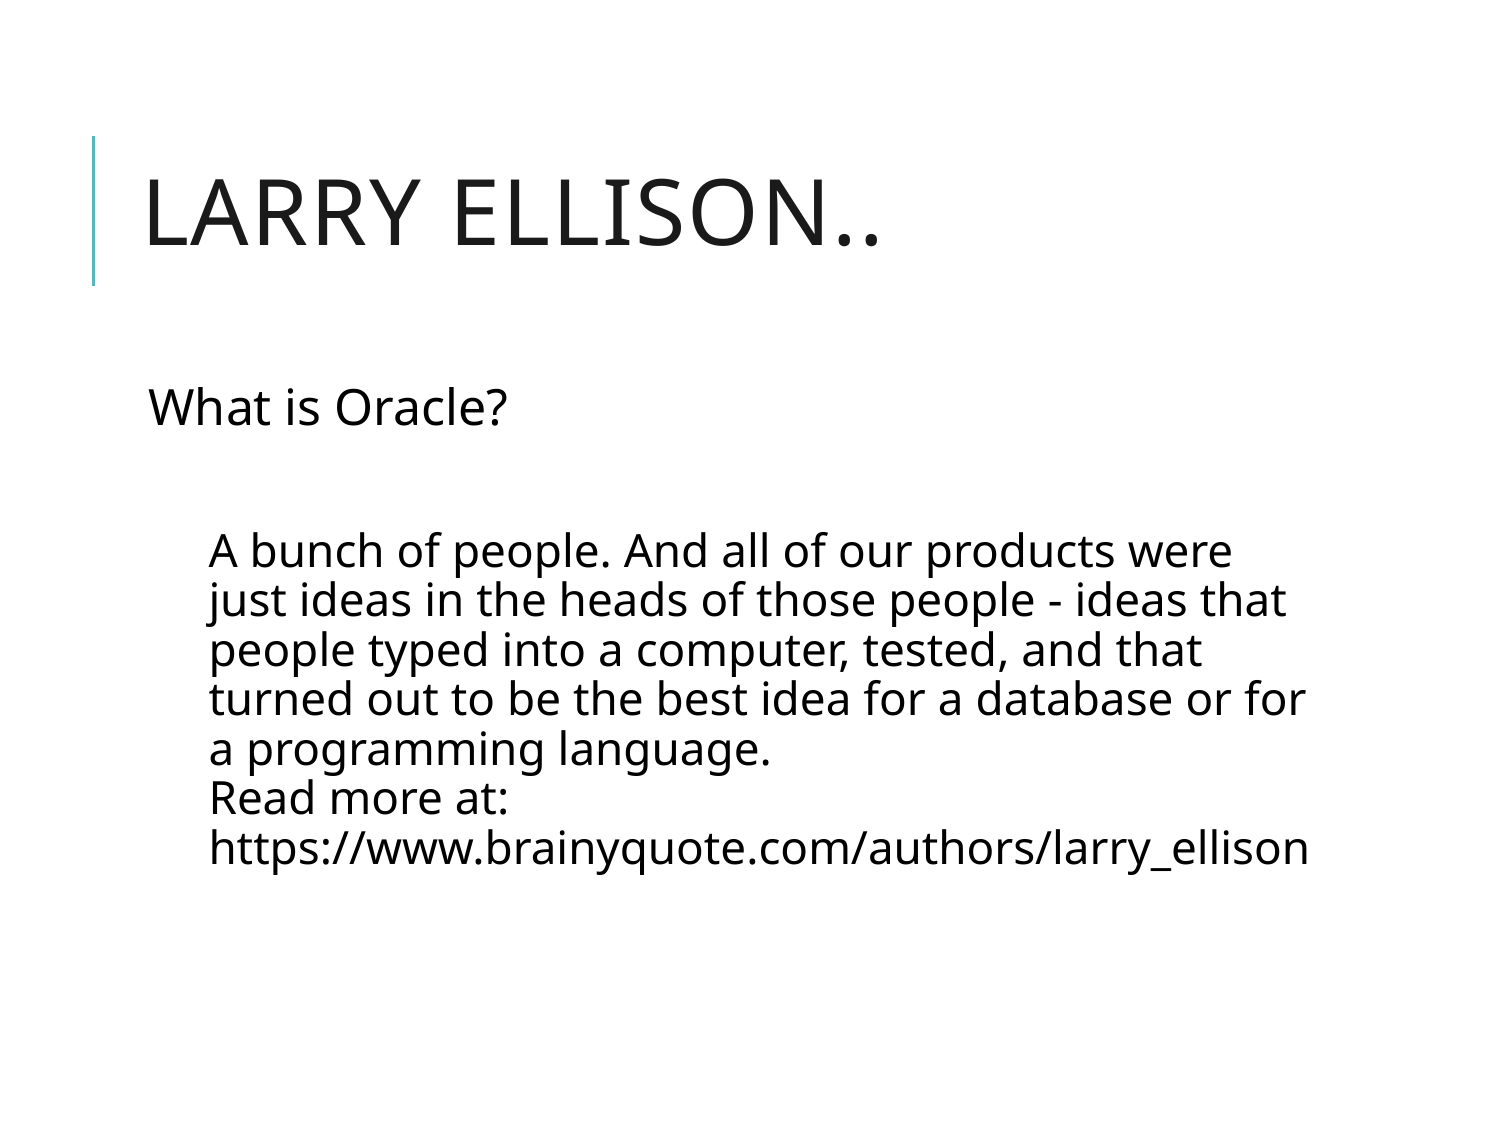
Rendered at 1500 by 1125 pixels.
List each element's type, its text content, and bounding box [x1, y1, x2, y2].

list What is Oracle? A bunch of people. And all of our products were just ideas in the heads of those people - ideas that people typed into a computer, tested, and that turned out to be the best idea for a database or for a programming language. Read more at: https://www.brainyquote.com/authors/larry_ellison [126, 375, 1322, 1035]
title Larry Ellison.. [126, 96, 1322, 342]
